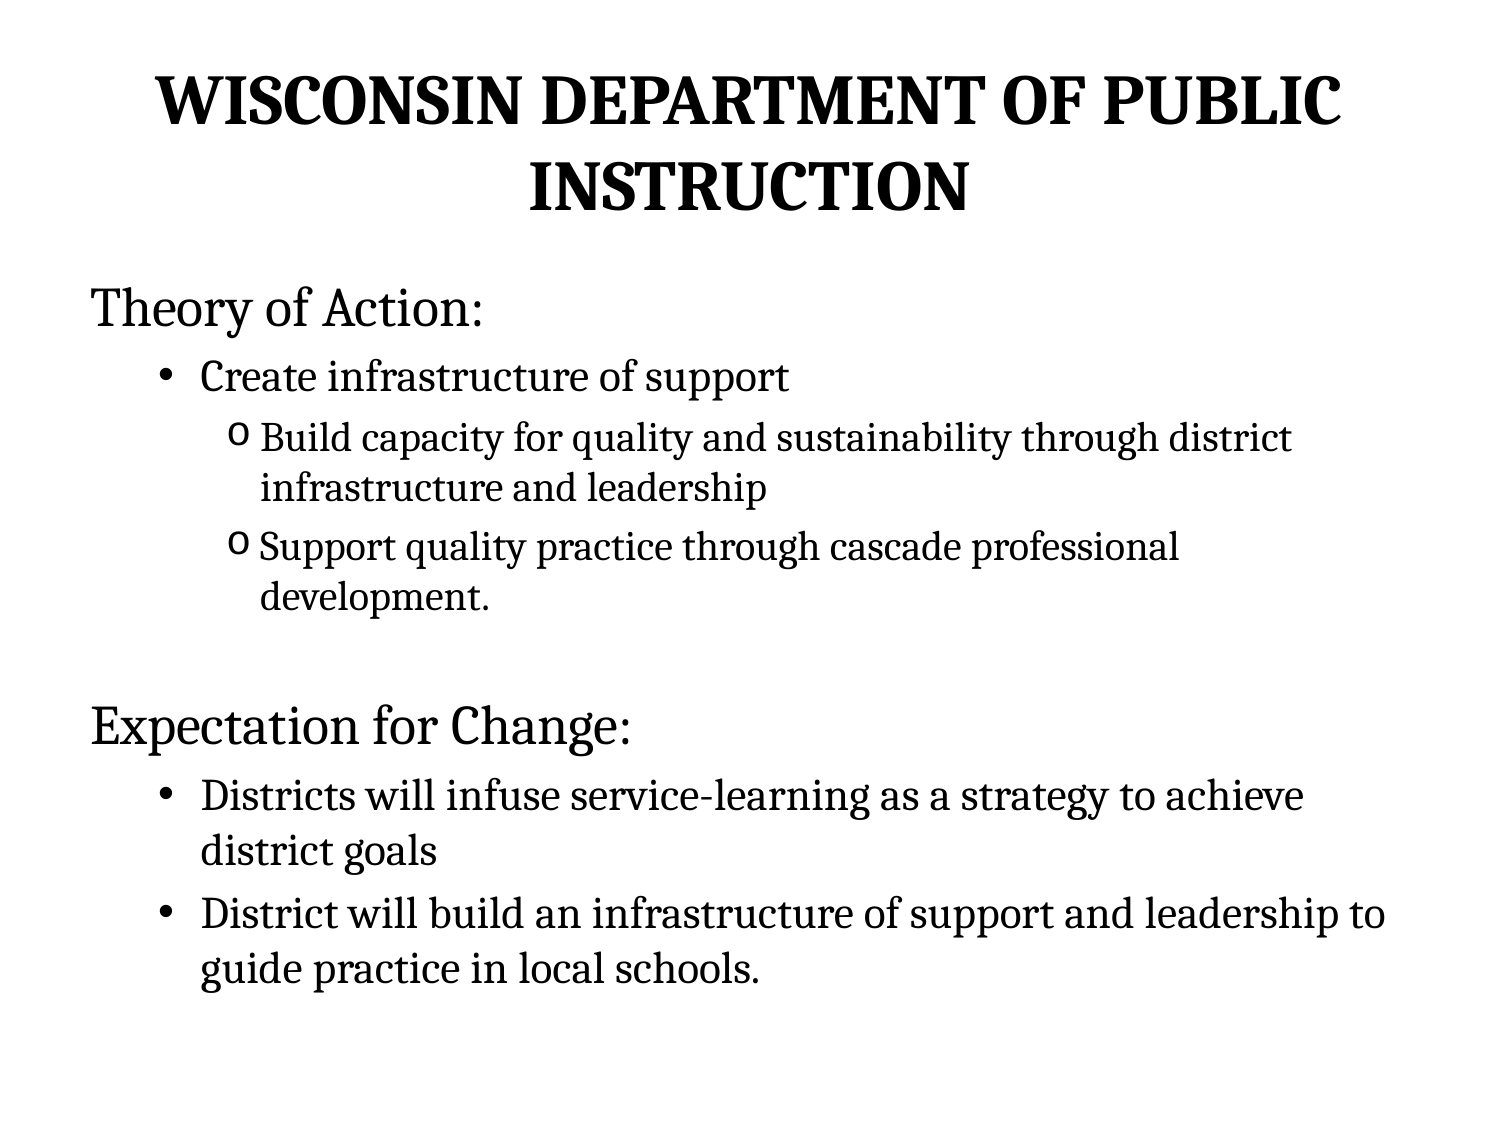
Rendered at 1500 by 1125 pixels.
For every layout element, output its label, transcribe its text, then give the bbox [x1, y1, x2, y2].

list Theory of Action: Create infrastructure of support Build capacity for quality and sustainability through district infrastructure and leadership Support quality practice through cascade professional development. Expectation for Change: Districts will infuse service-learning as a strategy to achieve district goals District will build an infrastructure of support and leadership to guide practice in local schools. [74, 262, 1426, 1006]
title Wisconsin Department of Public Instruction [74, 44, 1426, 233]
